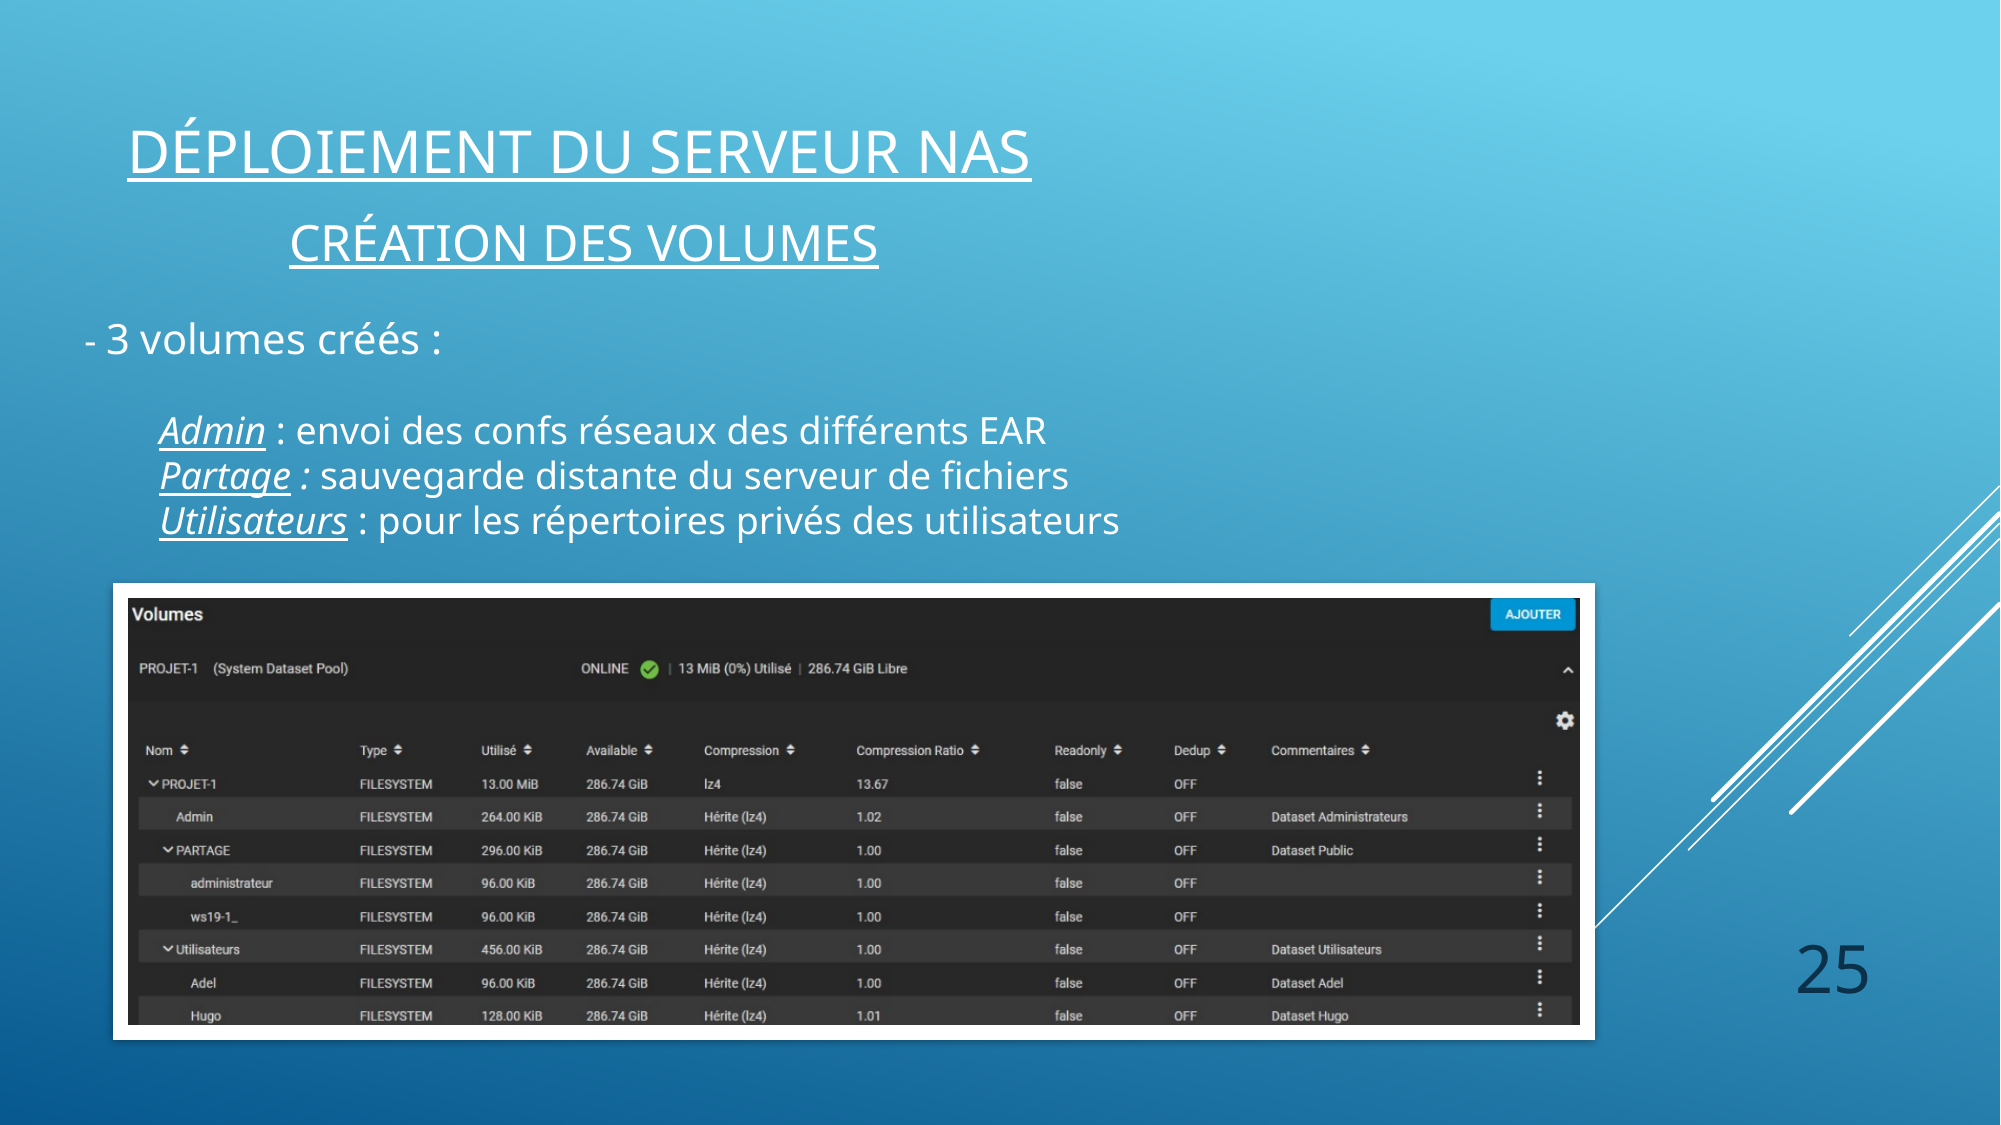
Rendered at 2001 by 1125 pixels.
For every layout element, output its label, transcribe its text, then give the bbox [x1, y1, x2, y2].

text_box - 3 volumes créés : Admin : envoi des confs réseaux des différents EAR Partage : sauvegarde distante du serveur de fichiers Utilisateurs : pour les répertoires privés des utilisateurs [69, 305, 1943, 595]
text_box Création des volumes [274, 177, 1675, 305]
picture [127, 597, 1581, 1026]
title Déploiement Du serveur NAS [112, 85, 1221, 214]
slide_number 25 [1700, 915, 1888, 1025]
